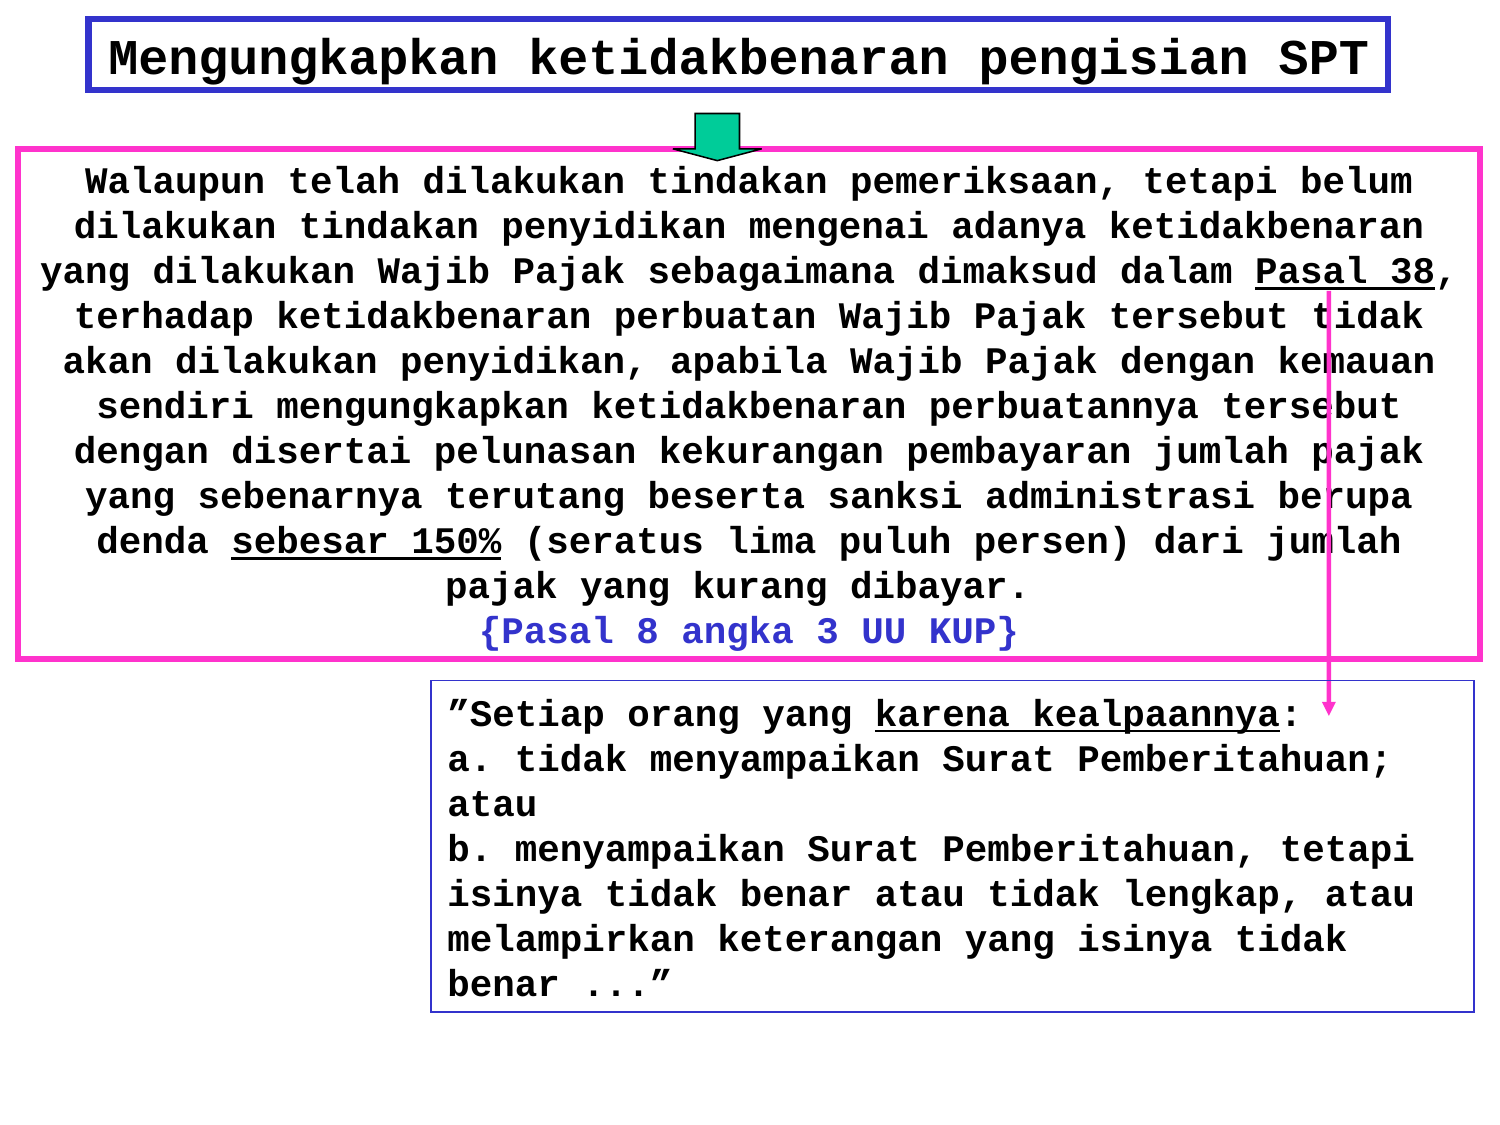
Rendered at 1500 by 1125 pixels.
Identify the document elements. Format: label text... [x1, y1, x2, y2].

text_box [672, 113, 762, 161]
text_box Walaupun telah dilakukan tindakan pemeriksaan, tetapi belum dilakukan tindakan penyidikan mengenai adanya ketidakbenaran yang dilakukan Wajib Pajak sebagaimana dimaksud dalam Pasal 38, terhadap ketidakbenaran perbuatan Wajib Pajak tersebut tidak akan dilakukan penyidikan, apabila Wajib Pajak dengan kemauan sendiri mengungkapkan ketidakbenaran perbuatannya tersebut dengan disertai pelunasan kekurangan pembayaran jumlah pajak yang sebenarnya terutang beserta sanksi administrasi berupa denda sebesar 150% (seratus lima puluh persen) dari jumlah pajak yang kurang dibayar. {Pasal 8 angka 3 UU KUP} [17, 148, 1481, 659]
title Mengungkapkan ketidakbenaran pengisian SPT [88, 18, 1389, 91]
text_box ”Setiap orang yang karena kealpaannya: a. tidak menyampaikan Surat Pemberitahuan; atau b. menyampaikan Surat Pemberitahuan, tetapi isinya tidak benar atau tidak lengkap, atau melampirkan keterangan yang isinya tidak benar ...” [430, 680, 1475, 1012]
